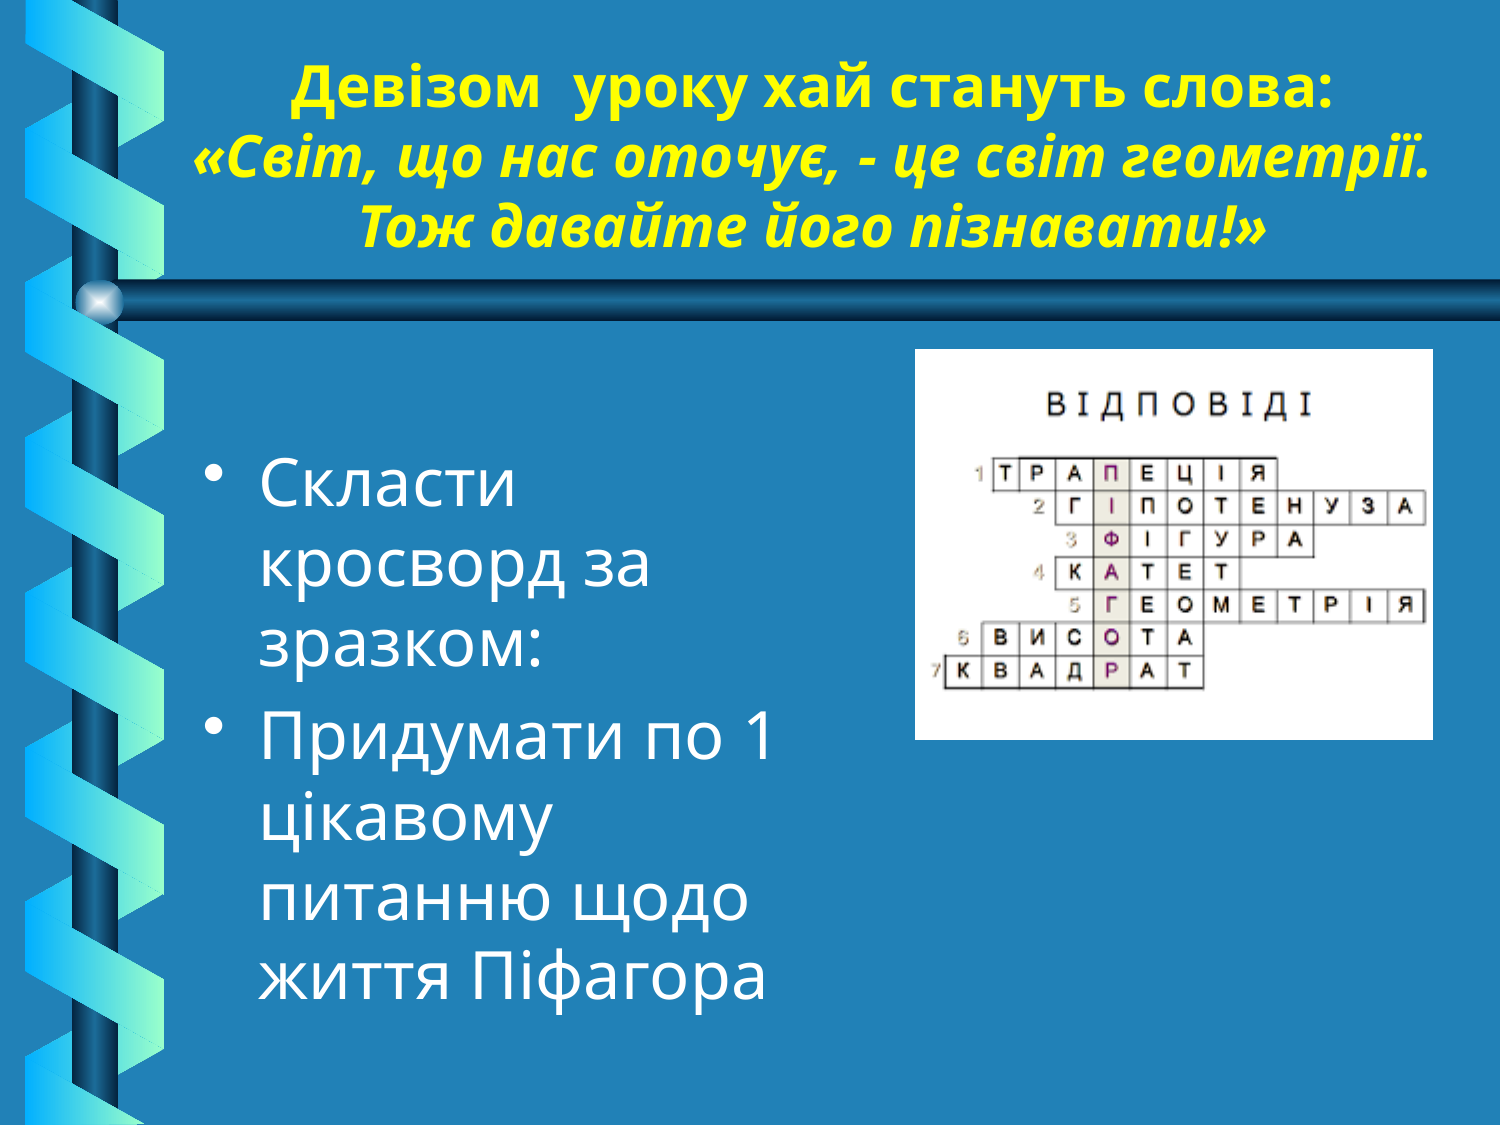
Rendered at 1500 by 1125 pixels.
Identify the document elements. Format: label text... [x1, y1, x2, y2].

title Девізом уроку хай стануть слова: «Світ, що нас оточує, - це світ геометрії. Тож давайте його пізнавати!» [175, 39, 1452, 268]
list Скласти кросворд за зразком: Придумати по 1 цікавому питанню щодо життя Піфагора [187, 432, 810, 859]
picture [915, 349, 1433, 740]
